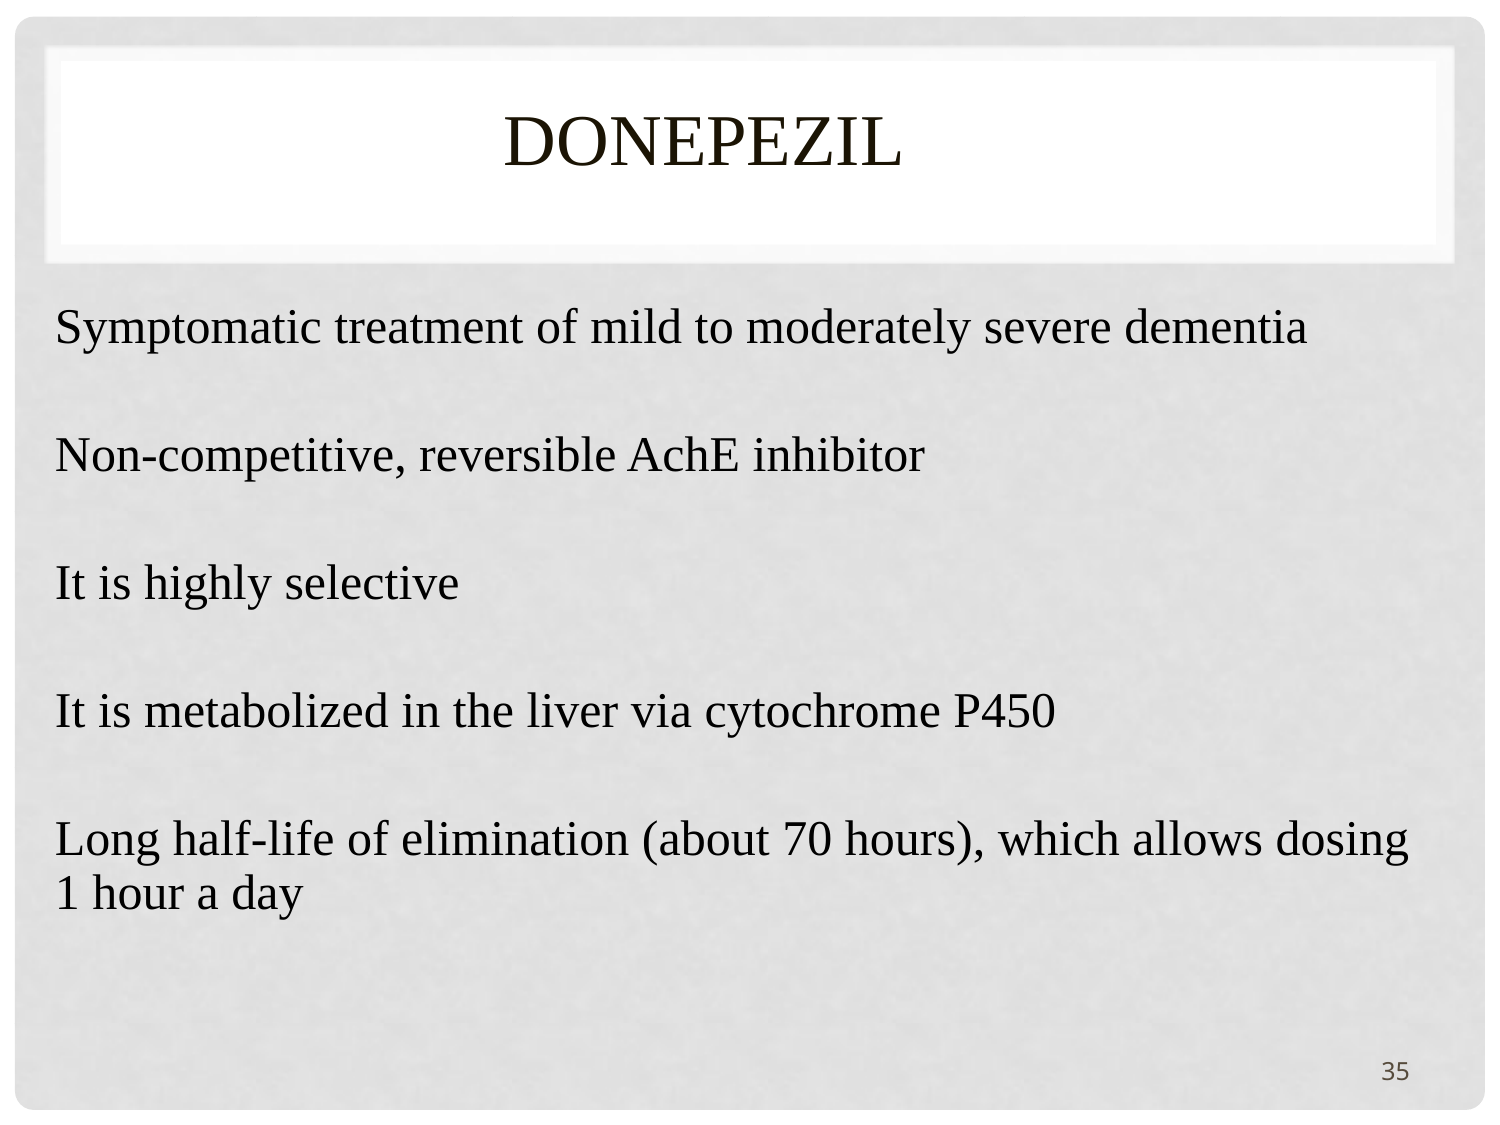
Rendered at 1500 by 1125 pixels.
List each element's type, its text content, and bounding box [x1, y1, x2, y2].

text_box Symptomatic treatment of mild to moderately severe dementia Non-competitive, reversible AchE inhibitor It is highly selective It is metabolized in the liver via cytochrome P450 Long half-life of elimination (about 70 hours), which allows dosing 1 hour a day [39, 293, 1460, 1083]
slide_number 35 [1074, 1042, 1425, 1103]
title DONEPEZIL [375, 42, 1034, 230]
